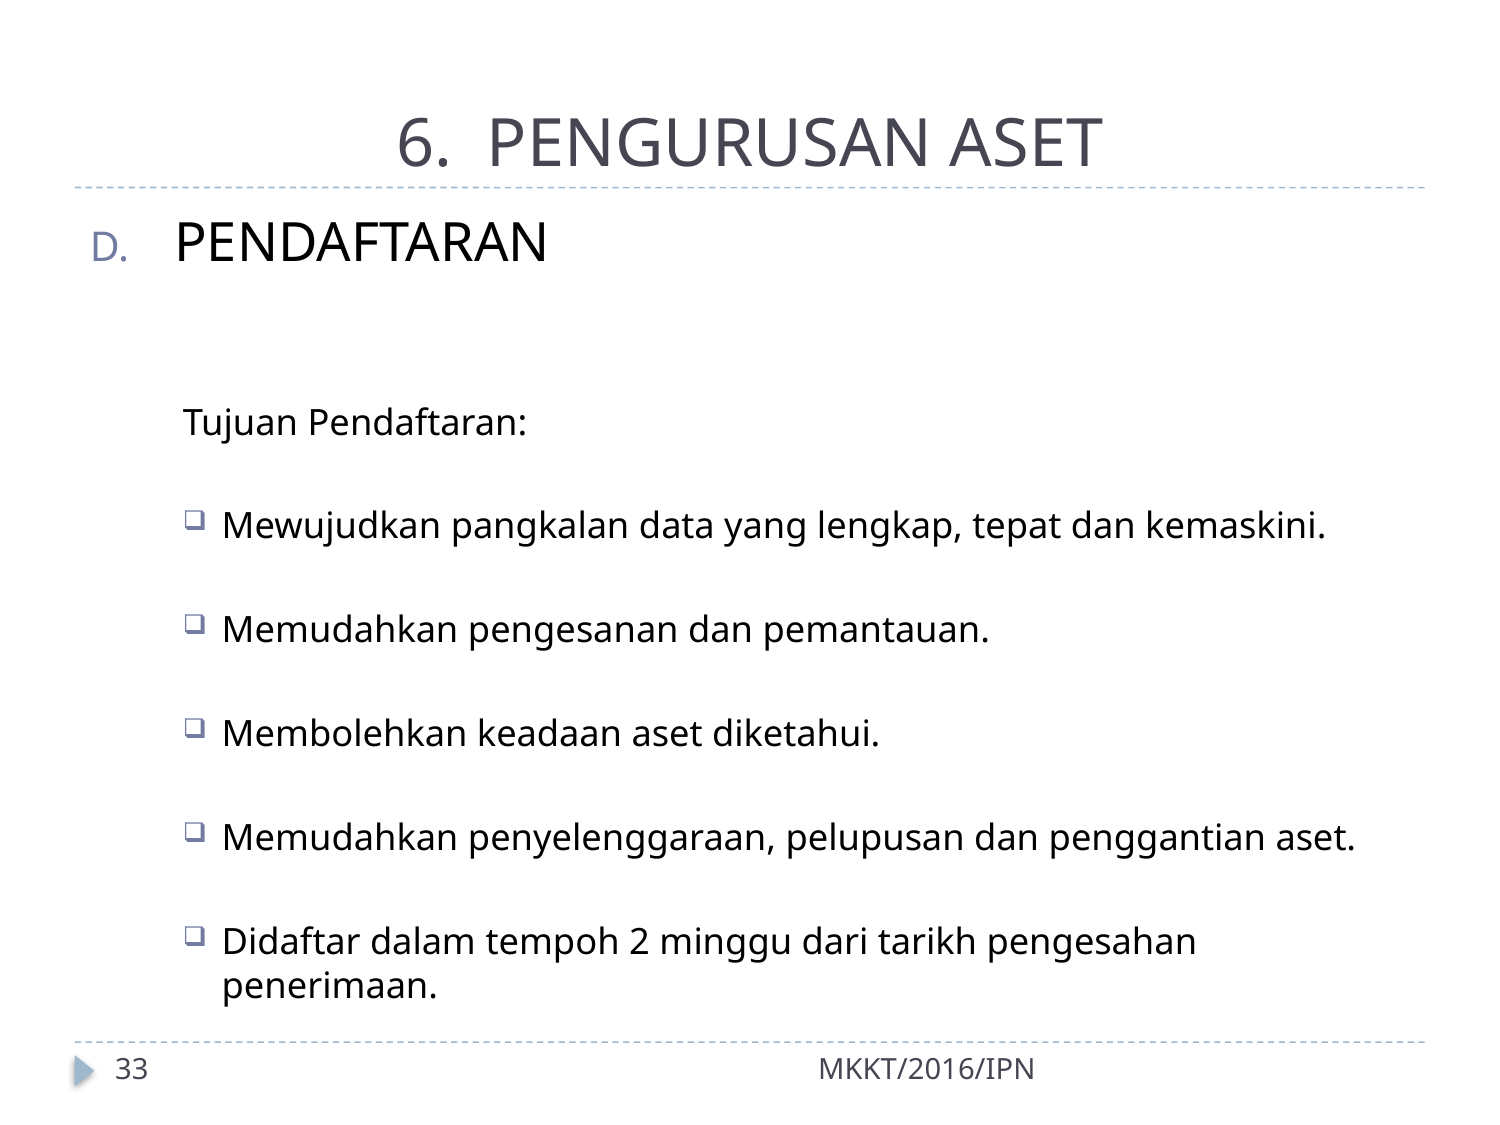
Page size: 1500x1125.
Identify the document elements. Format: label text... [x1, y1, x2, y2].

slide_number 33 [100, 1042, 426, 1103]
footer MKKT/2016/IPN [475, 1042, 1051, 1103]
list PENDAFTARAN [75, 200, 1425, 325]
text_box Tujuan Pendaftaran: Mewujudkan pangkalan data yang lengkap, tepat dan kemaskini. Memudahkan pengesanan dan pemantauan. Membolehkan keadaan aset diketahui. Memudahkan penyelenggaraan, pelupusan dan penggantian aset. Didaftar dalam tempoh 2 minggu dari tarikh pengesahan penerimaan. [168, 339, 1384, 1030]
text_box [143, 314, 1359, 1005]
title 6. PENGURUSAN ASET [75, 24, 1425, 188]
